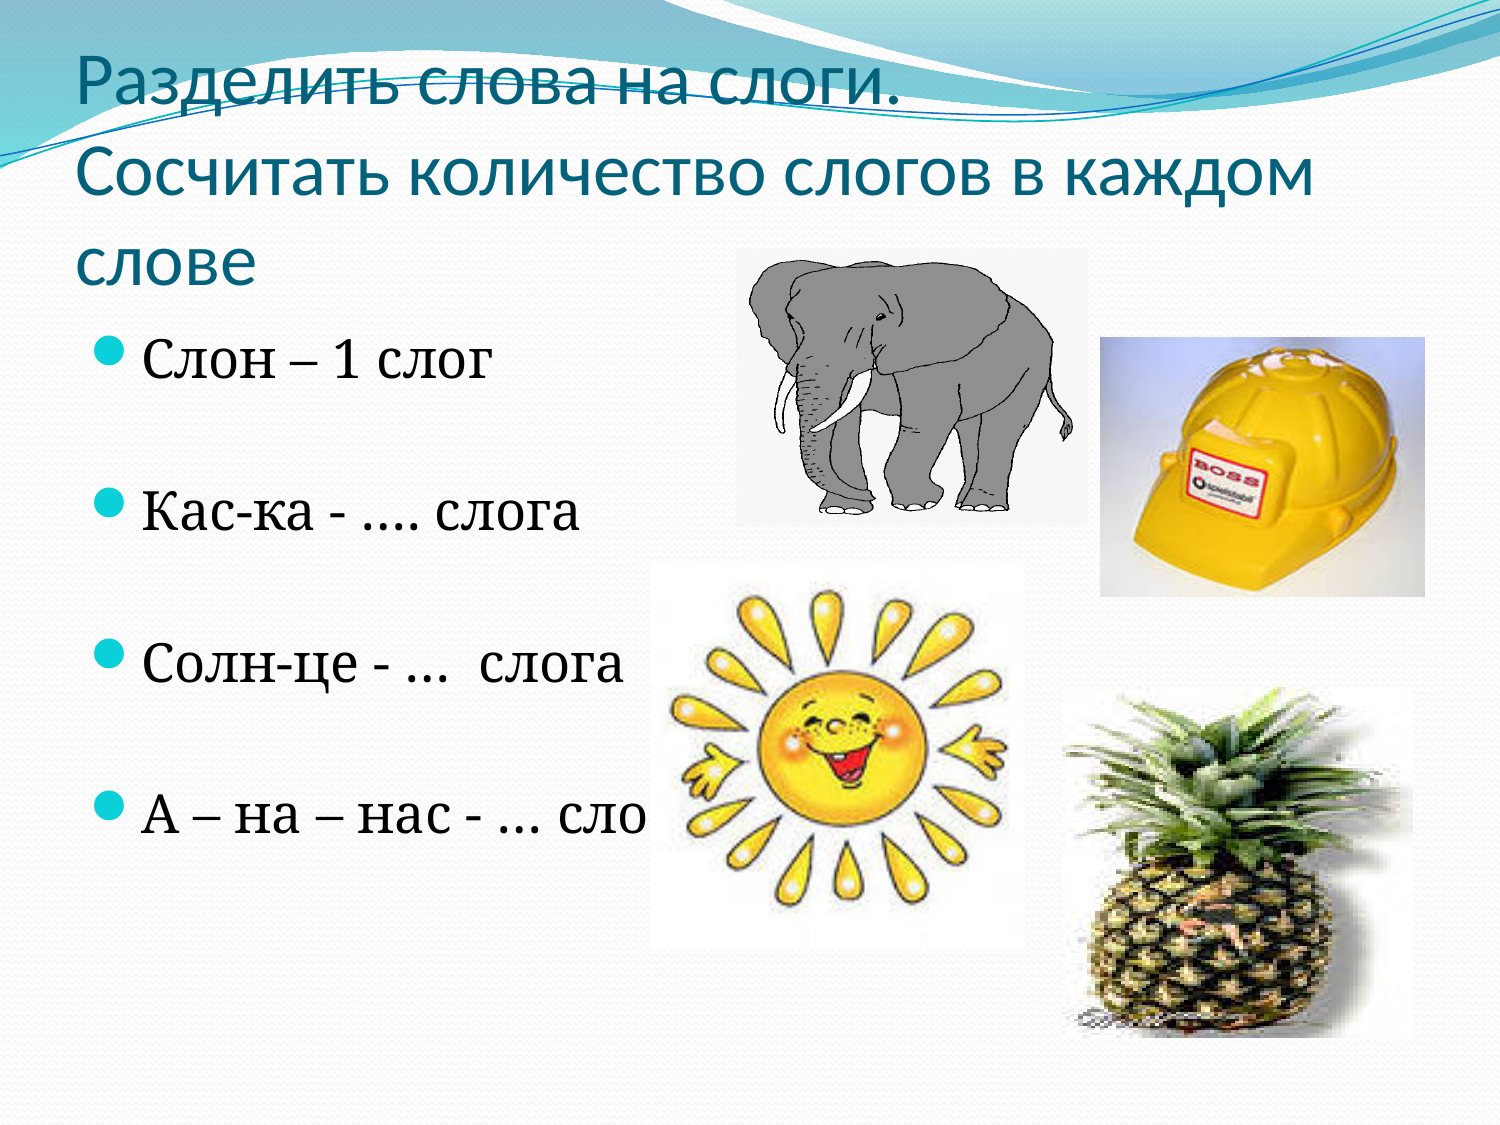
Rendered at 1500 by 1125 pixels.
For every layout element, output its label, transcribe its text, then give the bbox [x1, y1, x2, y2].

picture [737, 249, 1088, 527]
picture [649, 562, 1026, 951]
picture [1099, 337, 1426, 598]
picture [1062, 687, 1413, 1038]
list Слон – 1 слог Кас-ка - …. слога Солн-це - … слога А – на – нас - … слога [75, 317, 1425, 1038]
title Разделить слова на слоги. Сосчитать количество слогов в каждом слове [75, 45, 1425, 300]
